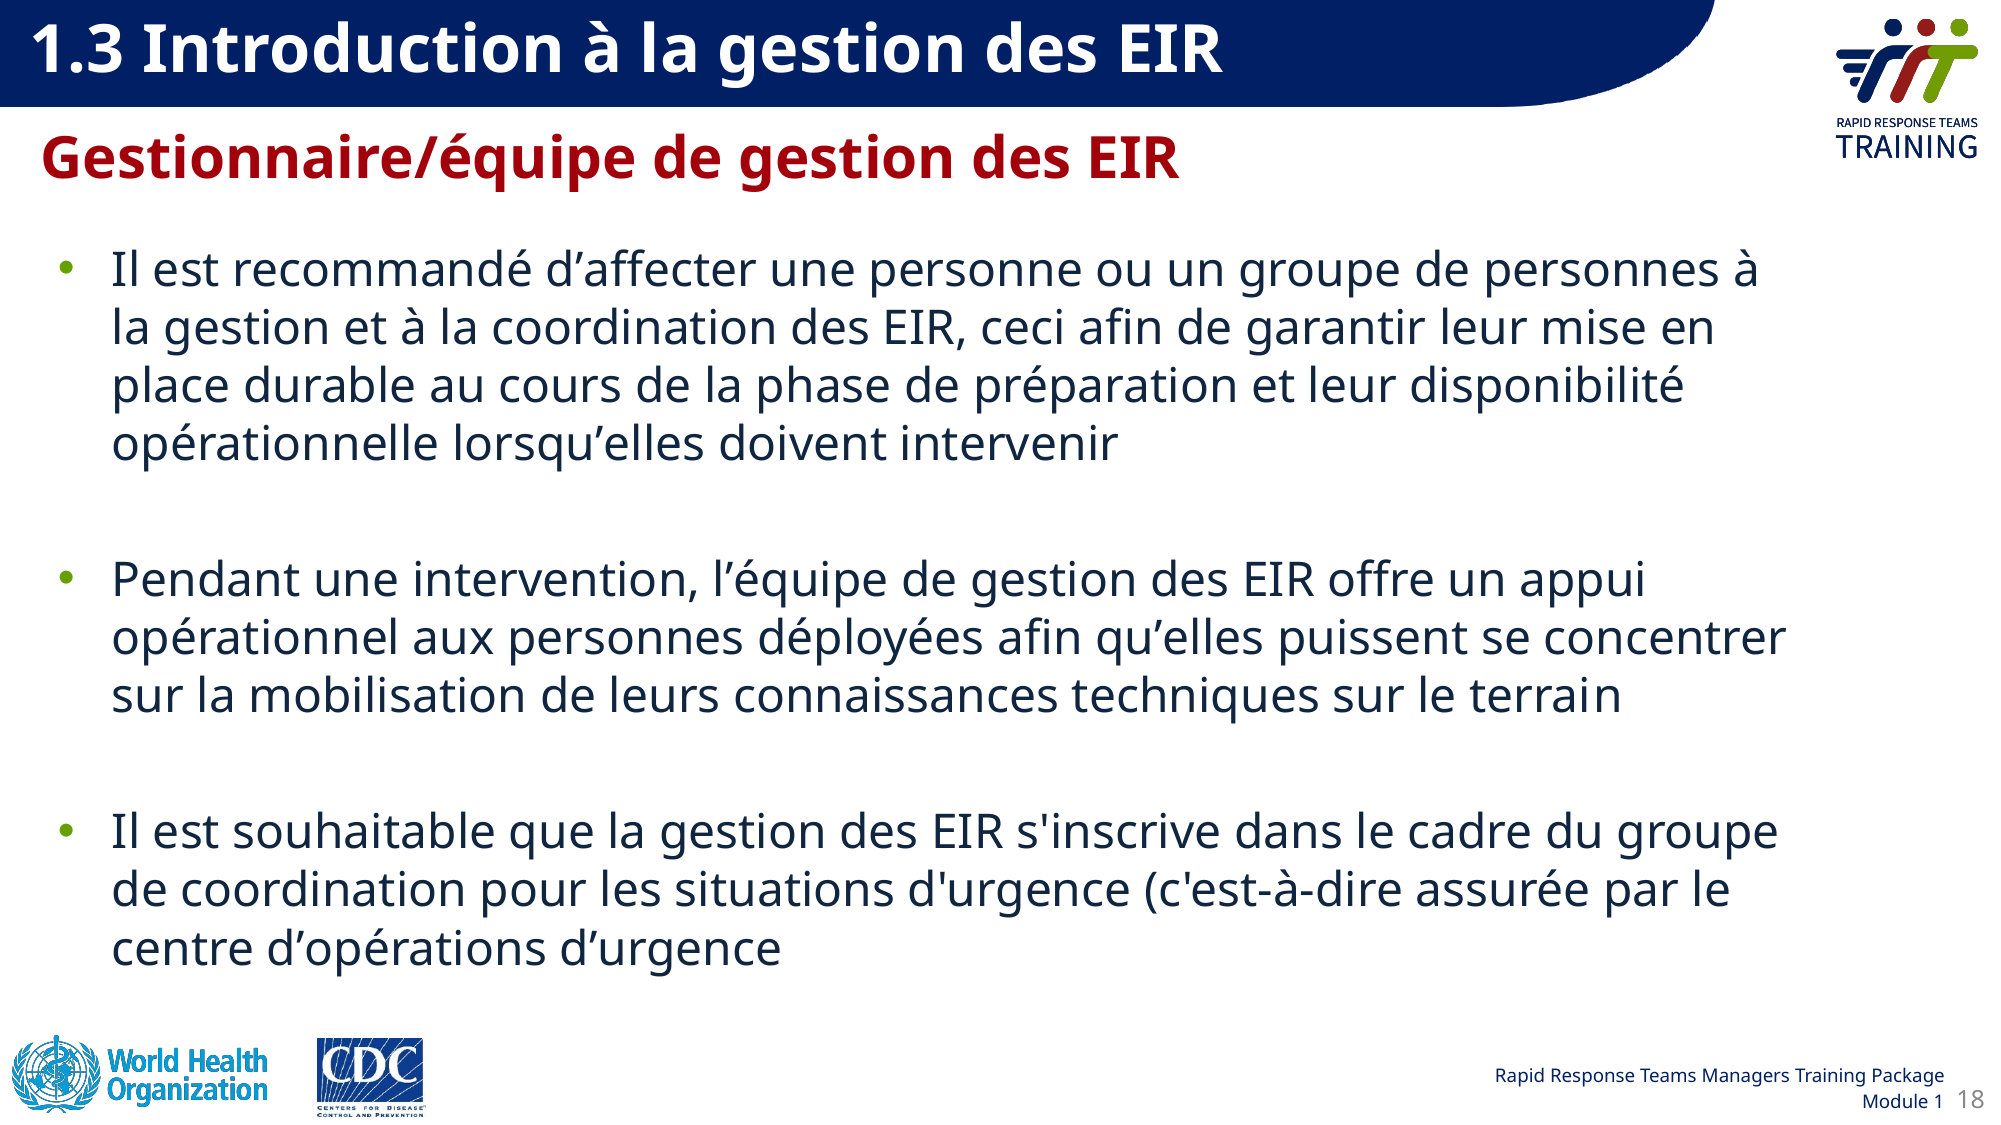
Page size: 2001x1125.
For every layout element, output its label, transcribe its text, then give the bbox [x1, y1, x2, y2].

picture [50, 1108, 62, 1113]
text_box Gestionnaire/équipe de gestion des EIR [25, 113, 1826, 232]
picture [24, 1054, 36, 1087]
picture [71, 1053, 90, 1091]
text_box 18 [1557, 1075, 1993, 1121]
picture [34, 1054, 43, 1078]
picture [0, 0, 1717, 107]
picture [40, 1062, 47, 1070]
picture [46, 1056, 54, 1062]
picture [12, 1035, 54, 1068]
picture [317, 1038, 426, 1117]
text_box Il est recommandé dʼaffecter une personne ou un groupe de personnes à la gestion et à la coordination des EIR, ceci afin de garantir leur mise en place durable au cours de la phase de préparation et leur disponibilité opérationnelle lorsquʼelles doivent intervenir Pendant une intervention, lʼéquipe de gestion des EIR offre un appui opérationnel aux personnes déployées afin quʼelles puissent se concentrer sur la mobilisation de leurs connaissances techniques sur le terrain Il est souhaitable que la gestion des EIR s'inscrive dans le cadre du groupe de coordination pour les situations d'urgence (c'est-à-dire assurée par le centre dʼopérations dʼurgence [50, 229, 1803, 994]
picture [59, 1035, 267, 1113]
picture [22, 1062, 26, 1077]
text_box 1.3 Introduction à la gestion des EIR [22, 7, 1534, 110]
picture [1835, 19, 1978, 167]
picture [12, 1083, 48, 1113]
picture [36, 1088, 78, 1105]
picture [30, 1083, 37, 1091]
